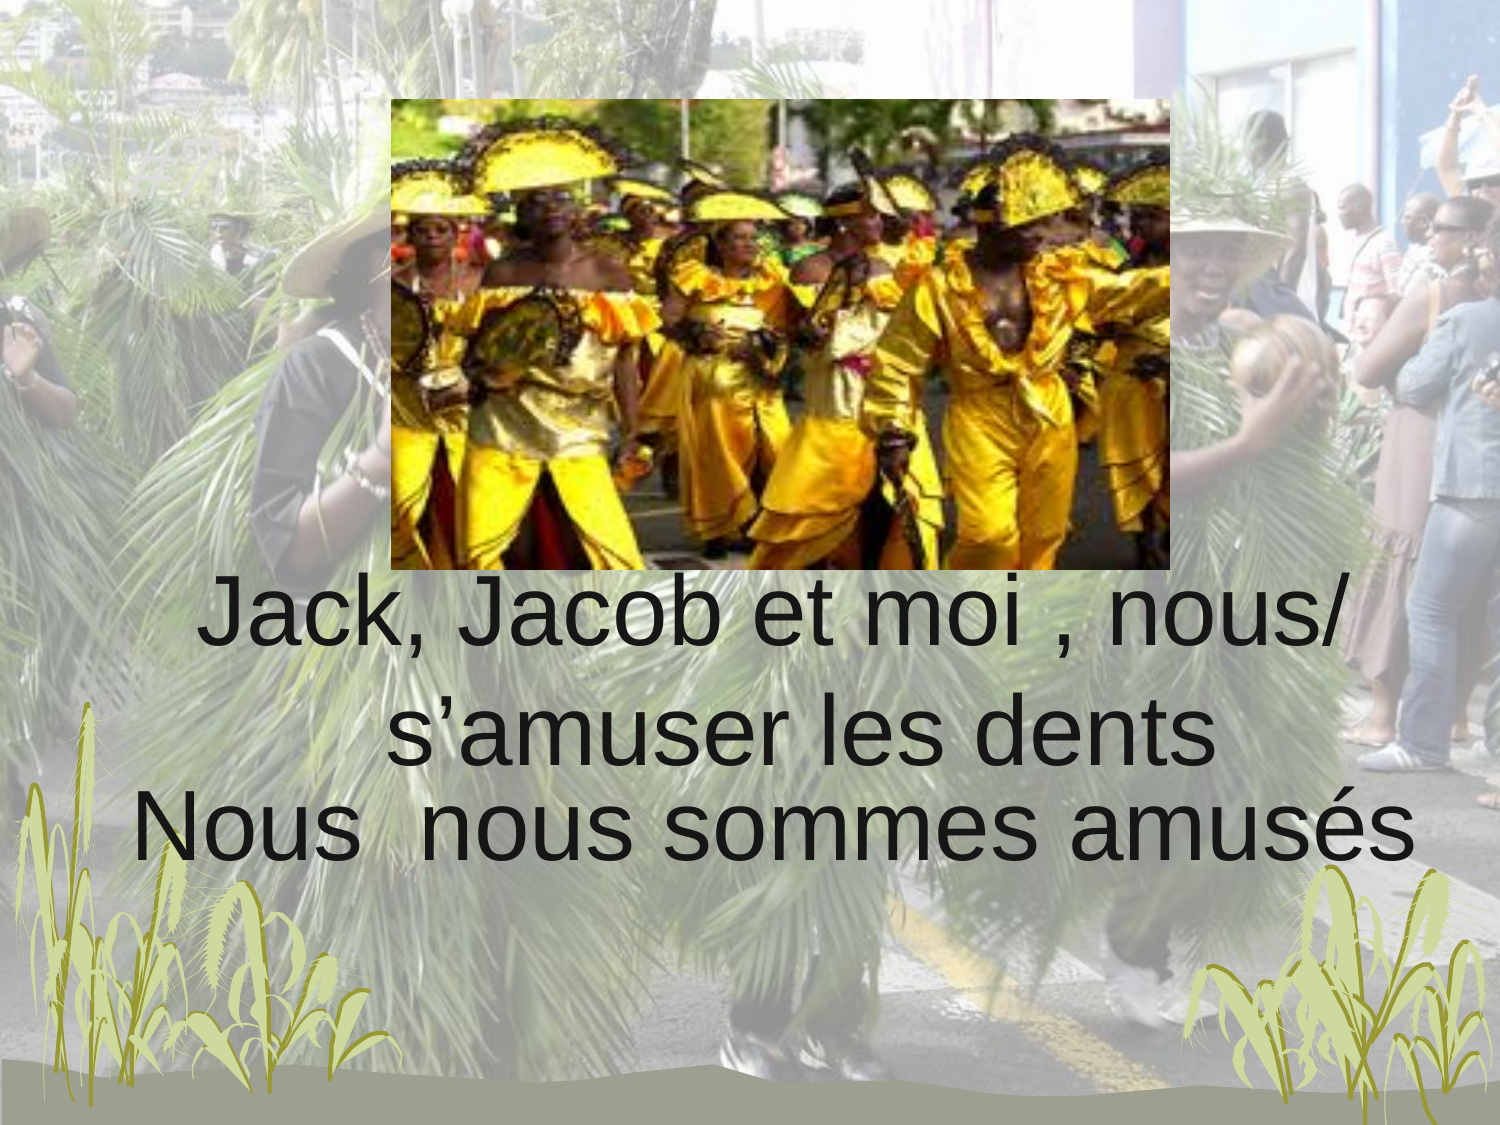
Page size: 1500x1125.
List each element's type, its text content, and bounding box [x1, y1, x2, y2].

list Jack, Jacob et moi , nous/ s’amuser les dents [79, 537, 1469, 738]
title #7 [112, 68, 1388, 257]
text_box Nous nous sommes amusés [80, 753, 1468, 986]
picture [391, 99, 1170, 570]
